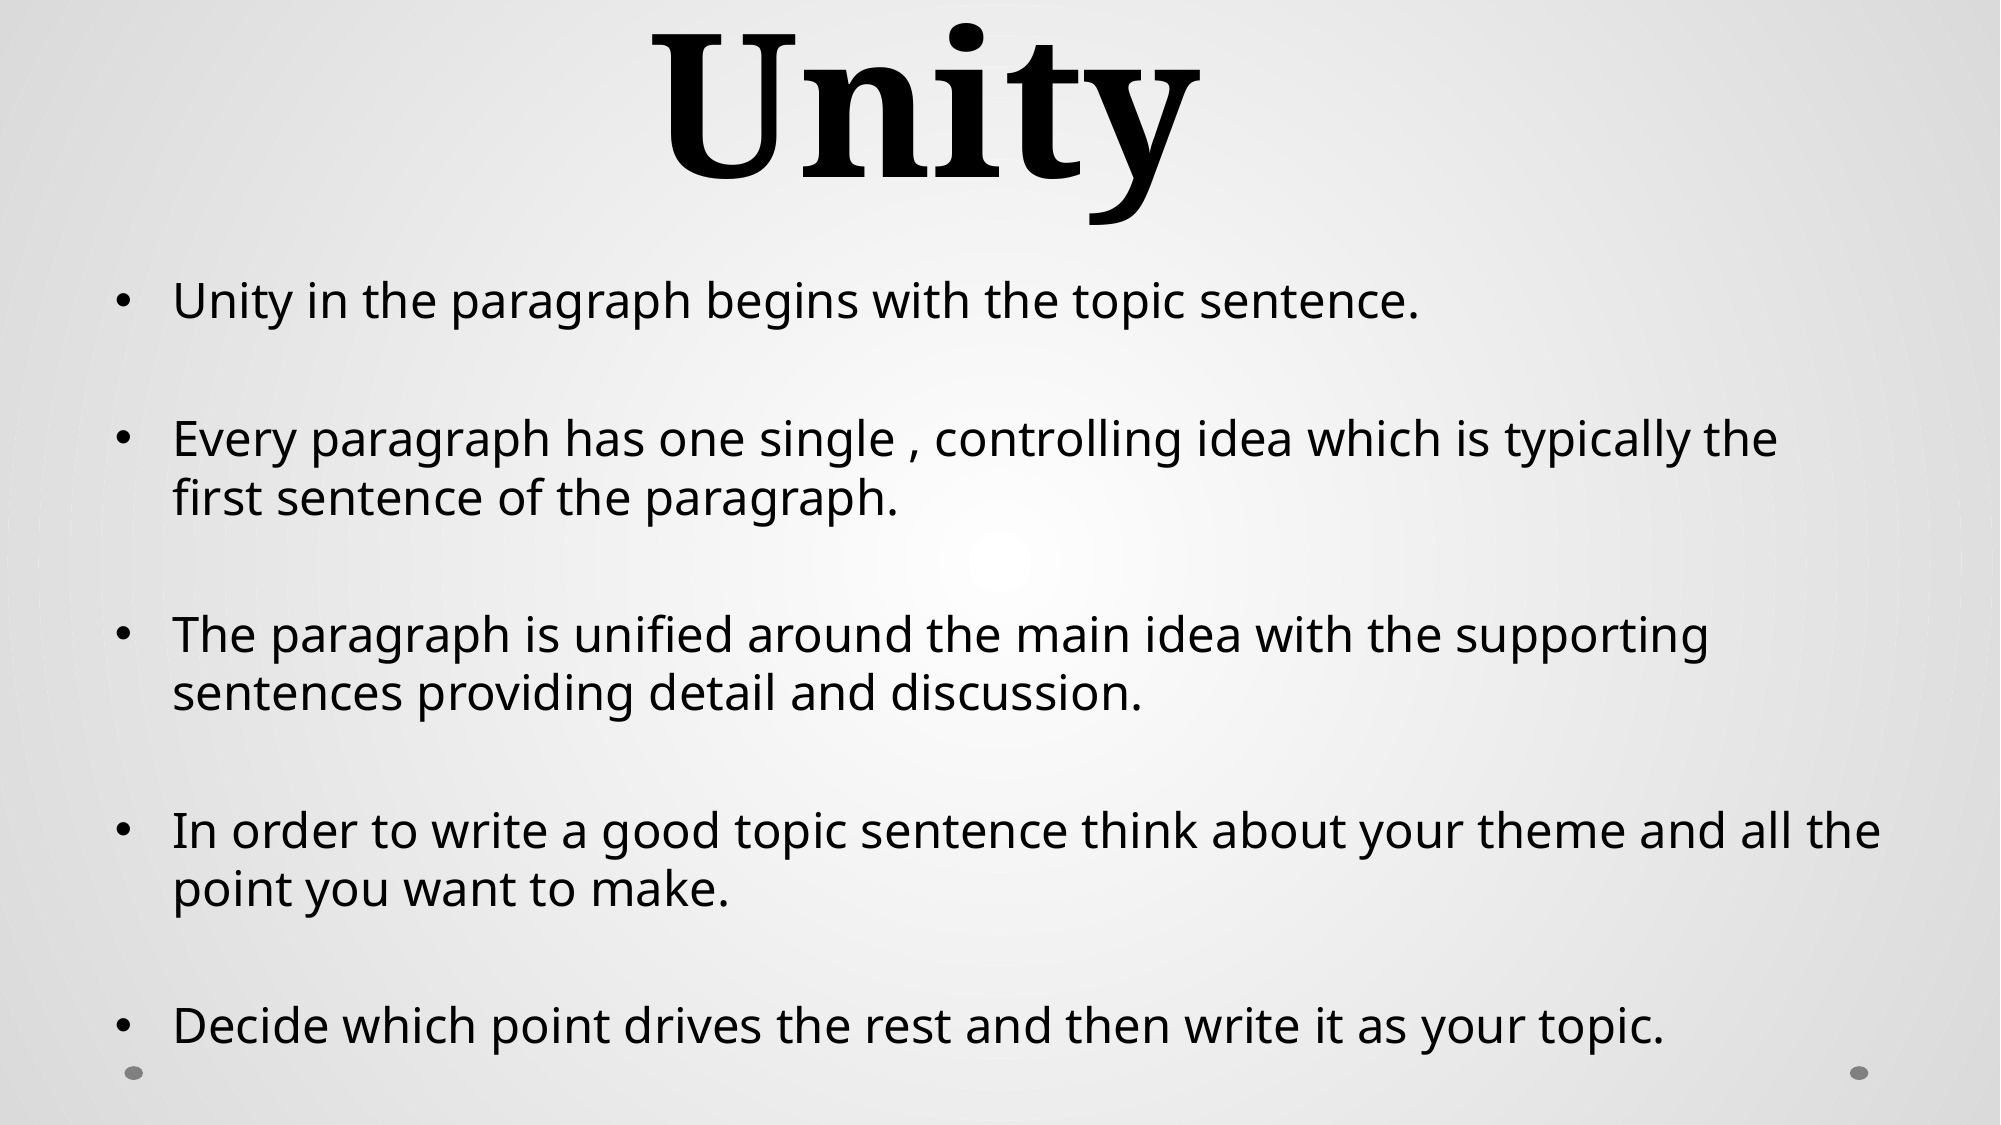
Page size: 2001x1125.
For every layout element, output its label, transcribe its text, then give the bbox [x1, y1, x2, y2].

title Unity [24, 0, 1825, 225]
list Unity in the paragraph begins with the topic sentence. Every paragraph has one single , controlling idea which is typically the first sentence of the paragraph. The paragraph is unified around the main idea with the supporting sentences providing detail and discussion. In order to write a good topic sentence think about your theme and all the point you want to make. Decide which point drives the rest and then write it as your topic. [99, 262, 1900, 1063]
